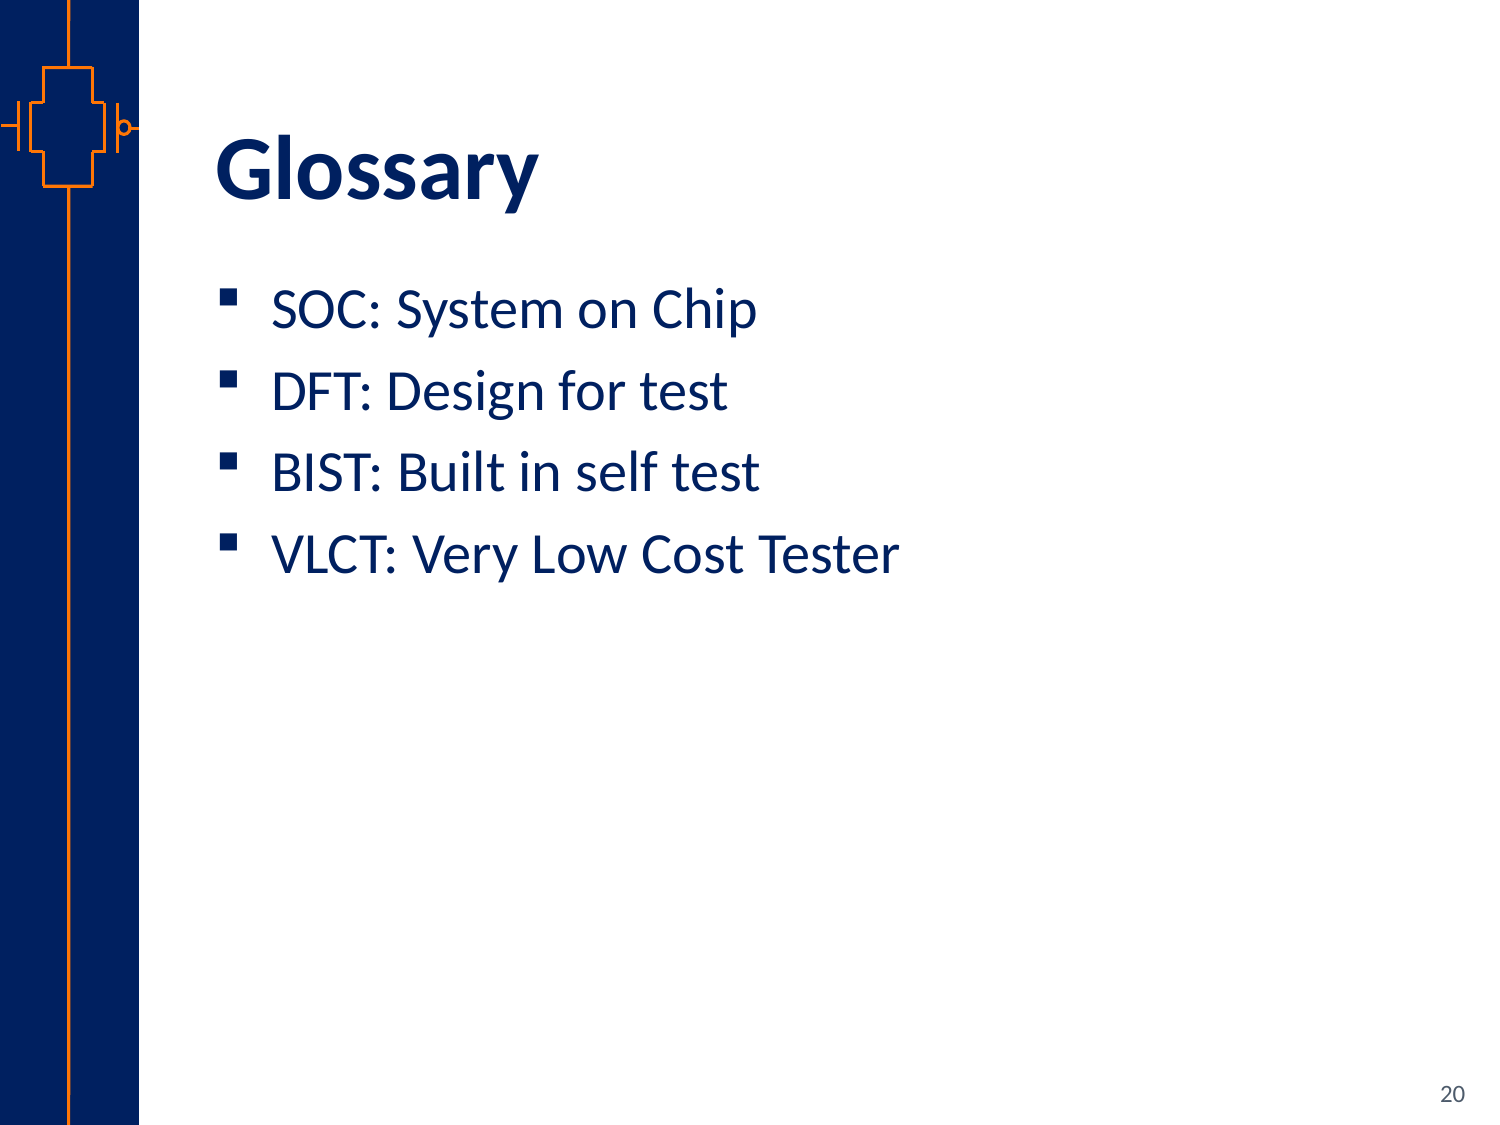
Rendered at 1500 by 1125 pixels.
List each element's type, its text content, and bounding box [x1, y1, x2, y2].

title Glossary [200, 37, 1388, 225]
list SOC: System on Chip DFT: Design for test BIST: Built in self test VLCT: Very Low Cost Tester [200, 262, 1425, 988]
slide_number 20 [1425, 1062, 1488, 1123]
